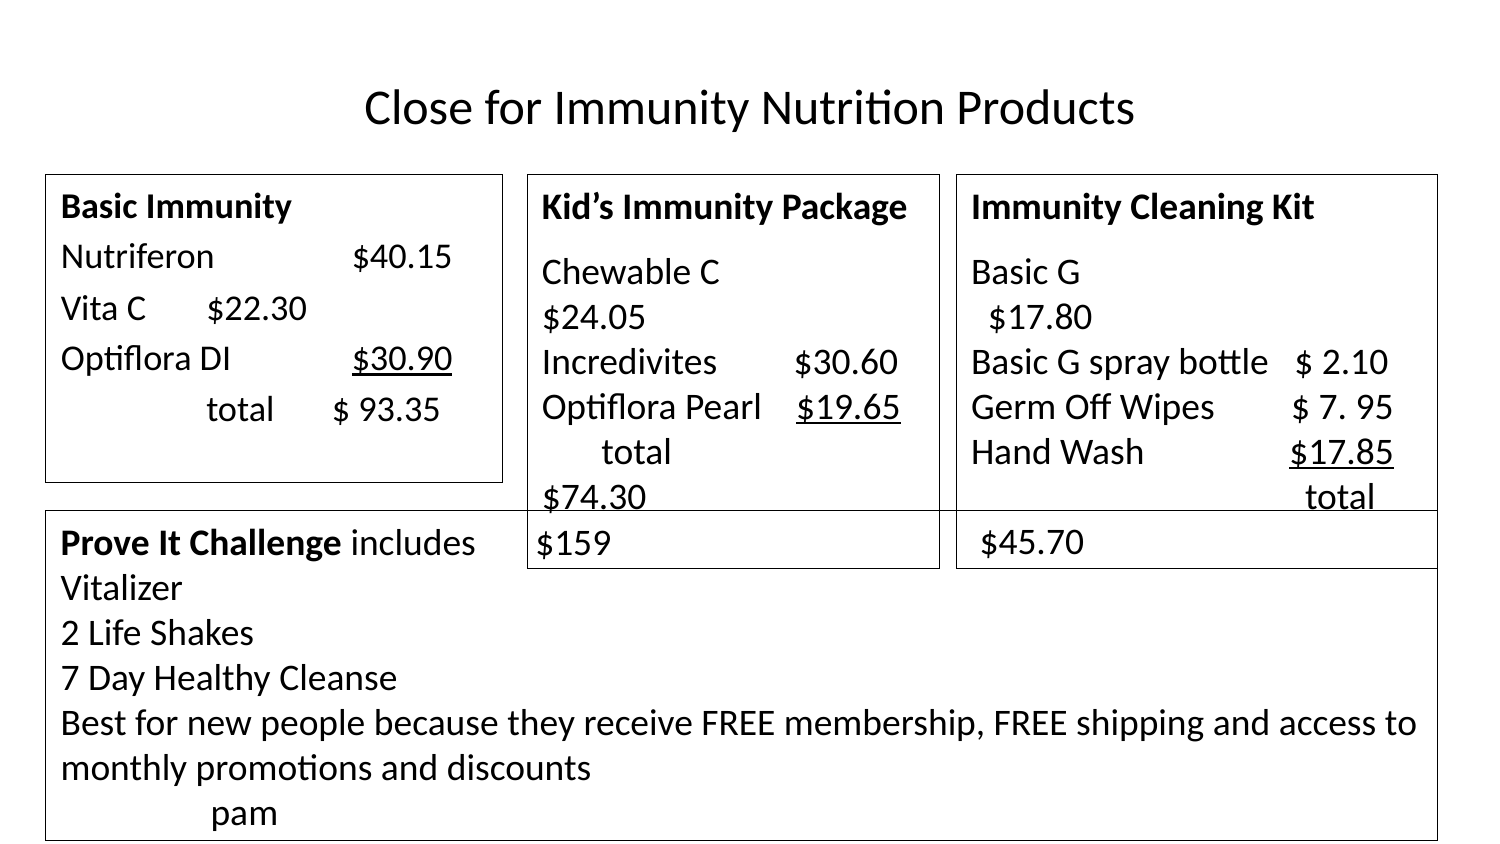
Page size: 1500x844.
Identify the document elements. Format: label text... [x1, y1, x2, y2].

text_box Prove It Challenge includes $159 Vitalizer 2 Life Shakes 7 Day Healthy Cleanse Best for new people because they receive FREE membership, FREE shipping and access to monthly promotions and discounts pam [45, 510, 1438, 841]
text_box Immunity Cleaning Kit Basic G $17.80 Basic G spray bottle $ 2.10 Germ Off Wipes $ 7. 95 Hand Wash $17.85 total $45.70 [956, 174, 1438, 569]
title Close for Immunity Nutrition Products [75, 33, 1425, 175]
text_box Kid’s Immunity Package Chewable C $24.05 Incredivites $30.60 Optiflora Pearl $19.65 total $74.30 [527, 174, 940, 510]
list Basic Immunity Nutriferon $40.15 Vita C $22.30 Optiflora DI $30.90 total $ 93.35 [45, 174, 503, 483]
